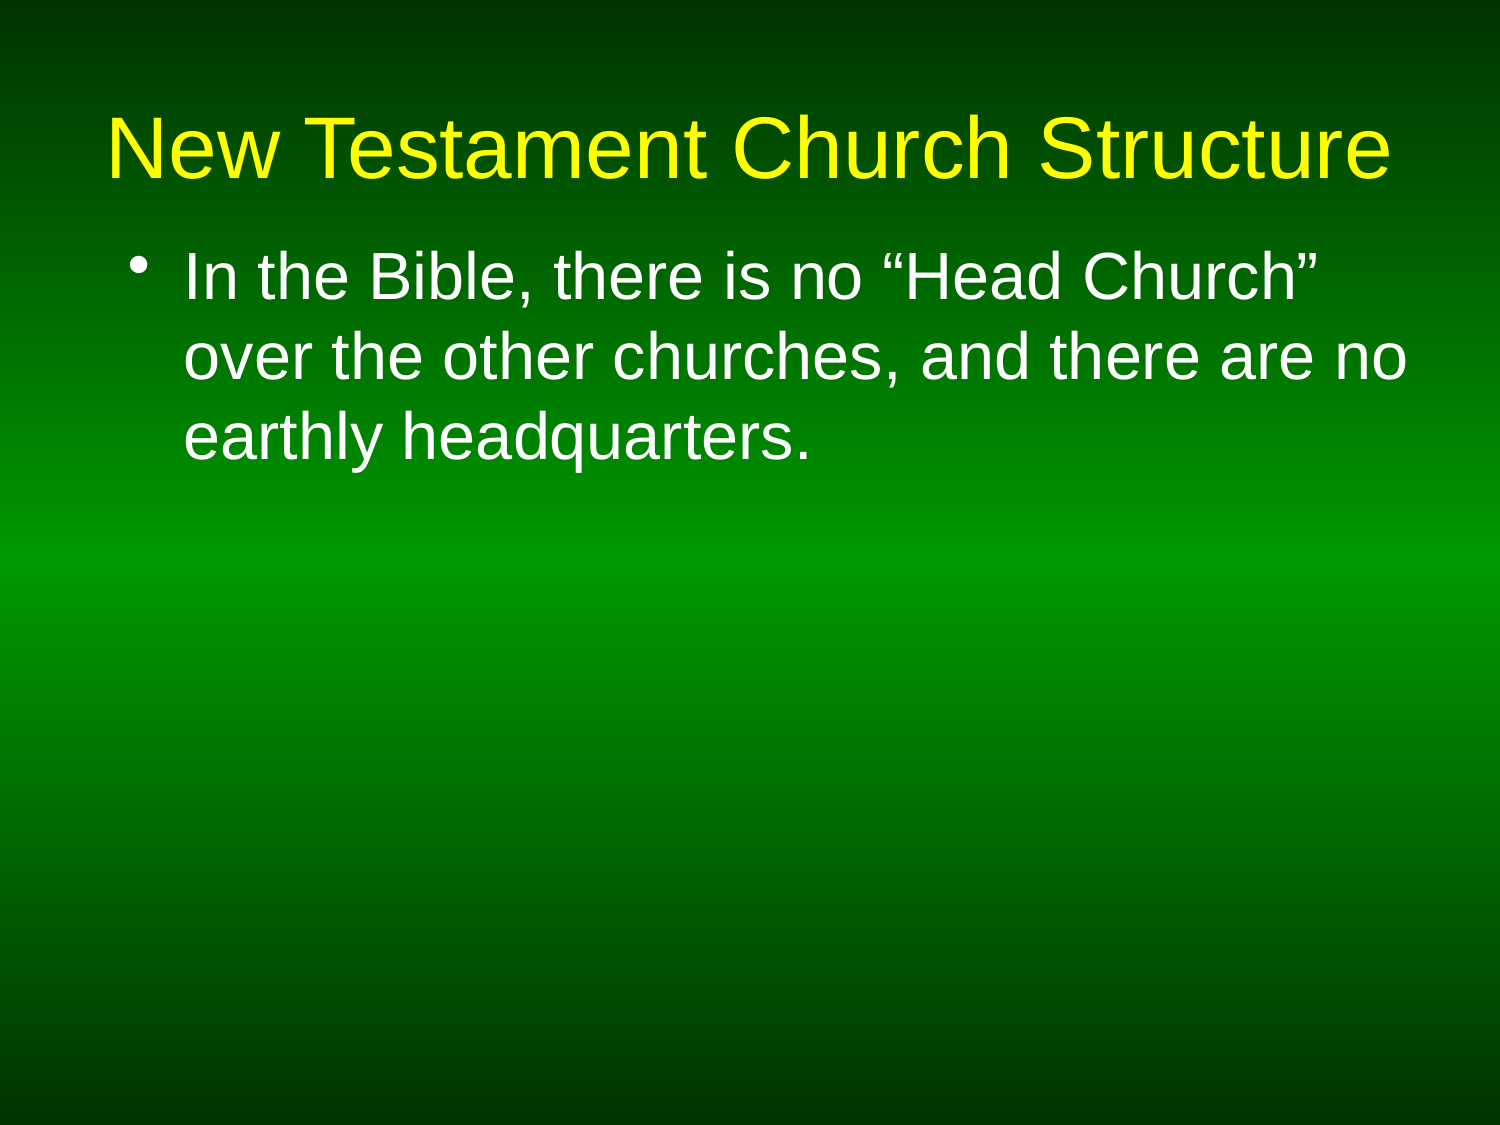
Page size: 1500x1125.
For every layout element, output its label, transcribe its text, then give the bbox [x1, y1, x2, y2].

title New Testament Church Structure [37, 50, 1463, 238]
list In the Bible, there is no “Head Church” over the other churches, and there are no earthly headquarters. [112, 224, 1463, 1050]
